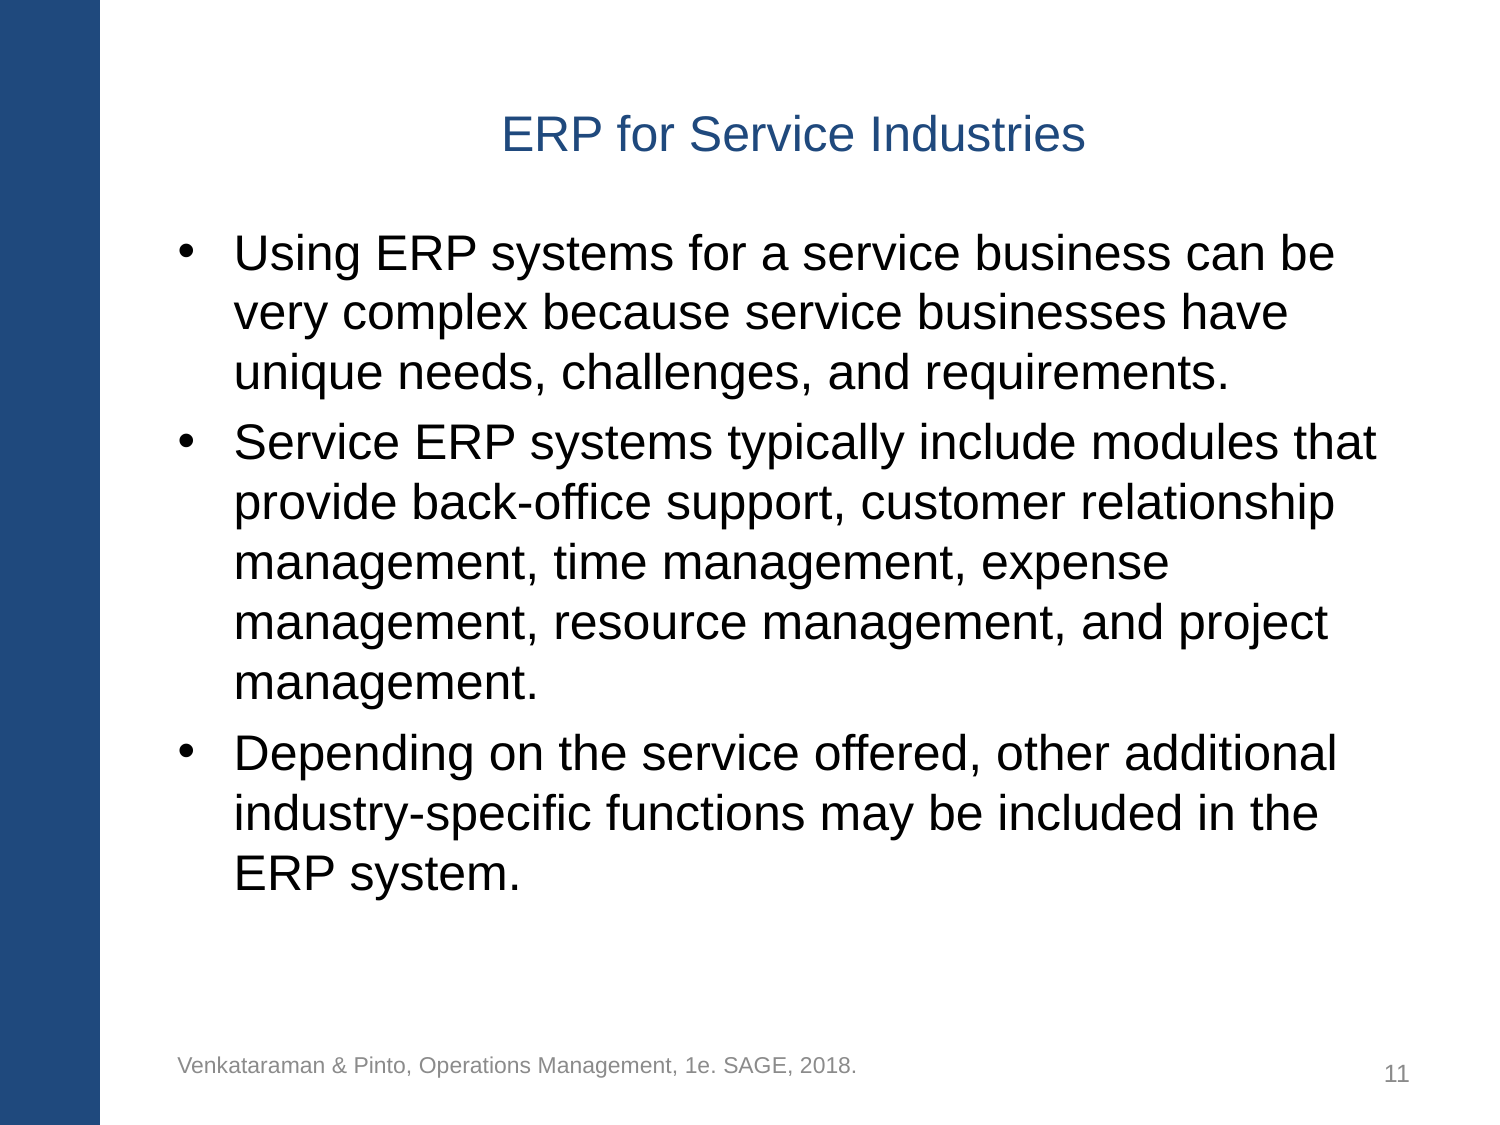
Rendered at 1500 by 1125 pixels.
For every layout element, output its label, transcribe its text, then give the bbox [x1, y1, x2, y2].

footer Venkataraman & Pinto, Operations Management, 1e. SAGE, 2018. [162, 1042, 1313, 1103]
list Using ERP systems for a service business can be very complex because service businesses have unique needs, challenges, and requirements. Service ERP systems typically include modules that provide back-office support, customer relationship management, time management, expense management, resource management, and project management. Depending on the service offered, other additional industry-specific functions may be included in the ERP system. [162, 212, 1425, 1025]
title ERP for Service Industries [162, 37, 1425, 212]
slide_number 11 [1350, 1042, 1425, 1103]
